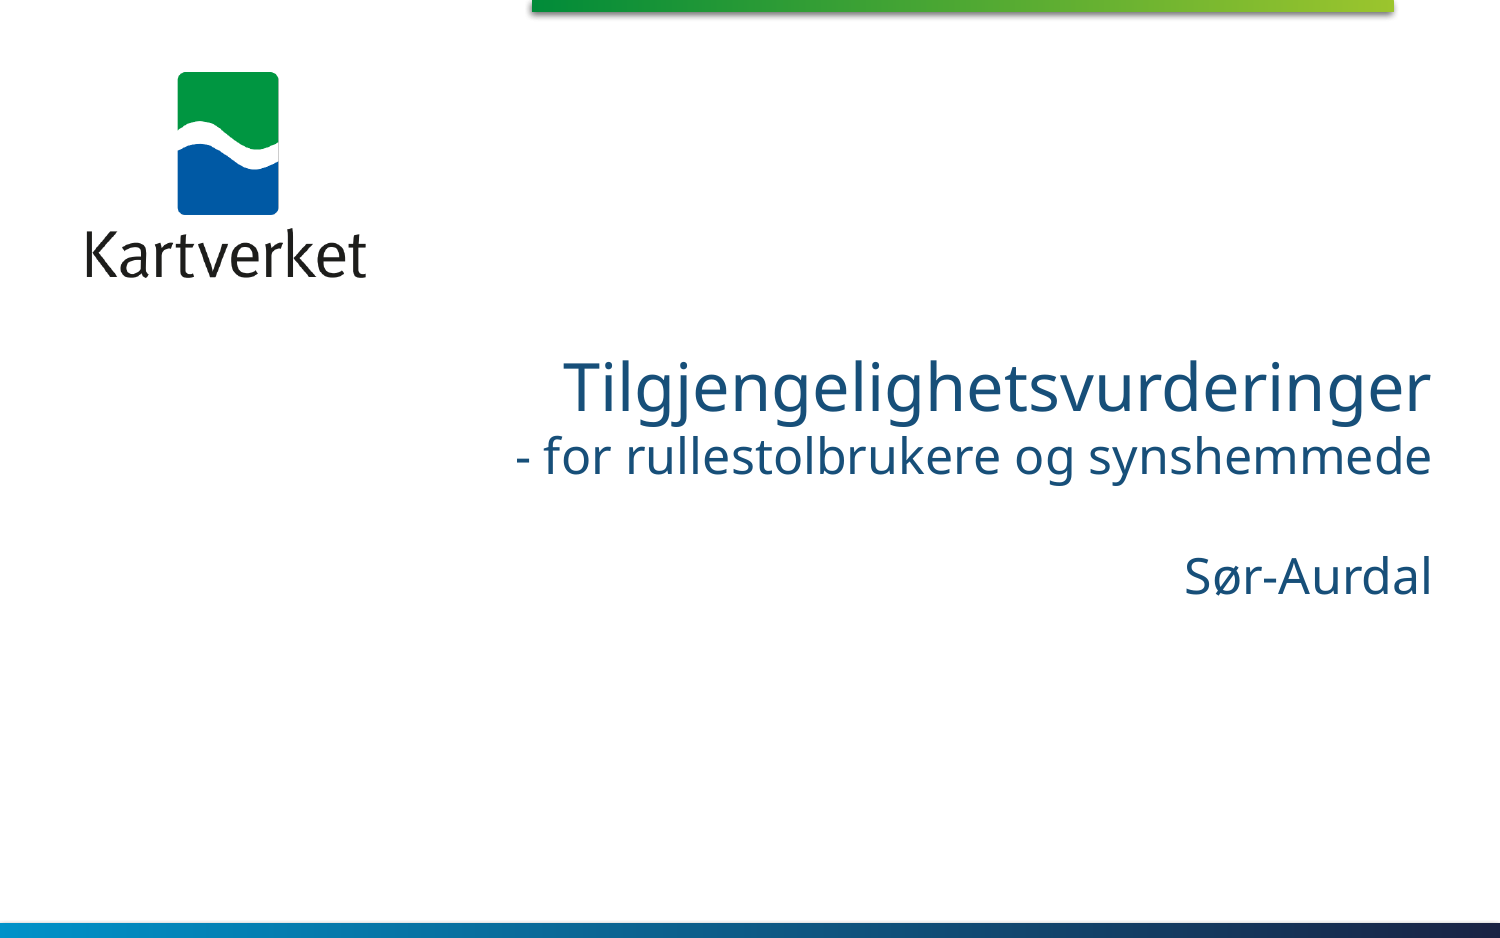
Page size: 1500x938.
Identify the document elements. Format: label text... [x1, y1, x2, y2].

text_box Tilgjengelighetsvurderinger - for rullestolbrukere og synshemmede Sør-Aurdal [66, 337, 1449, 613]
